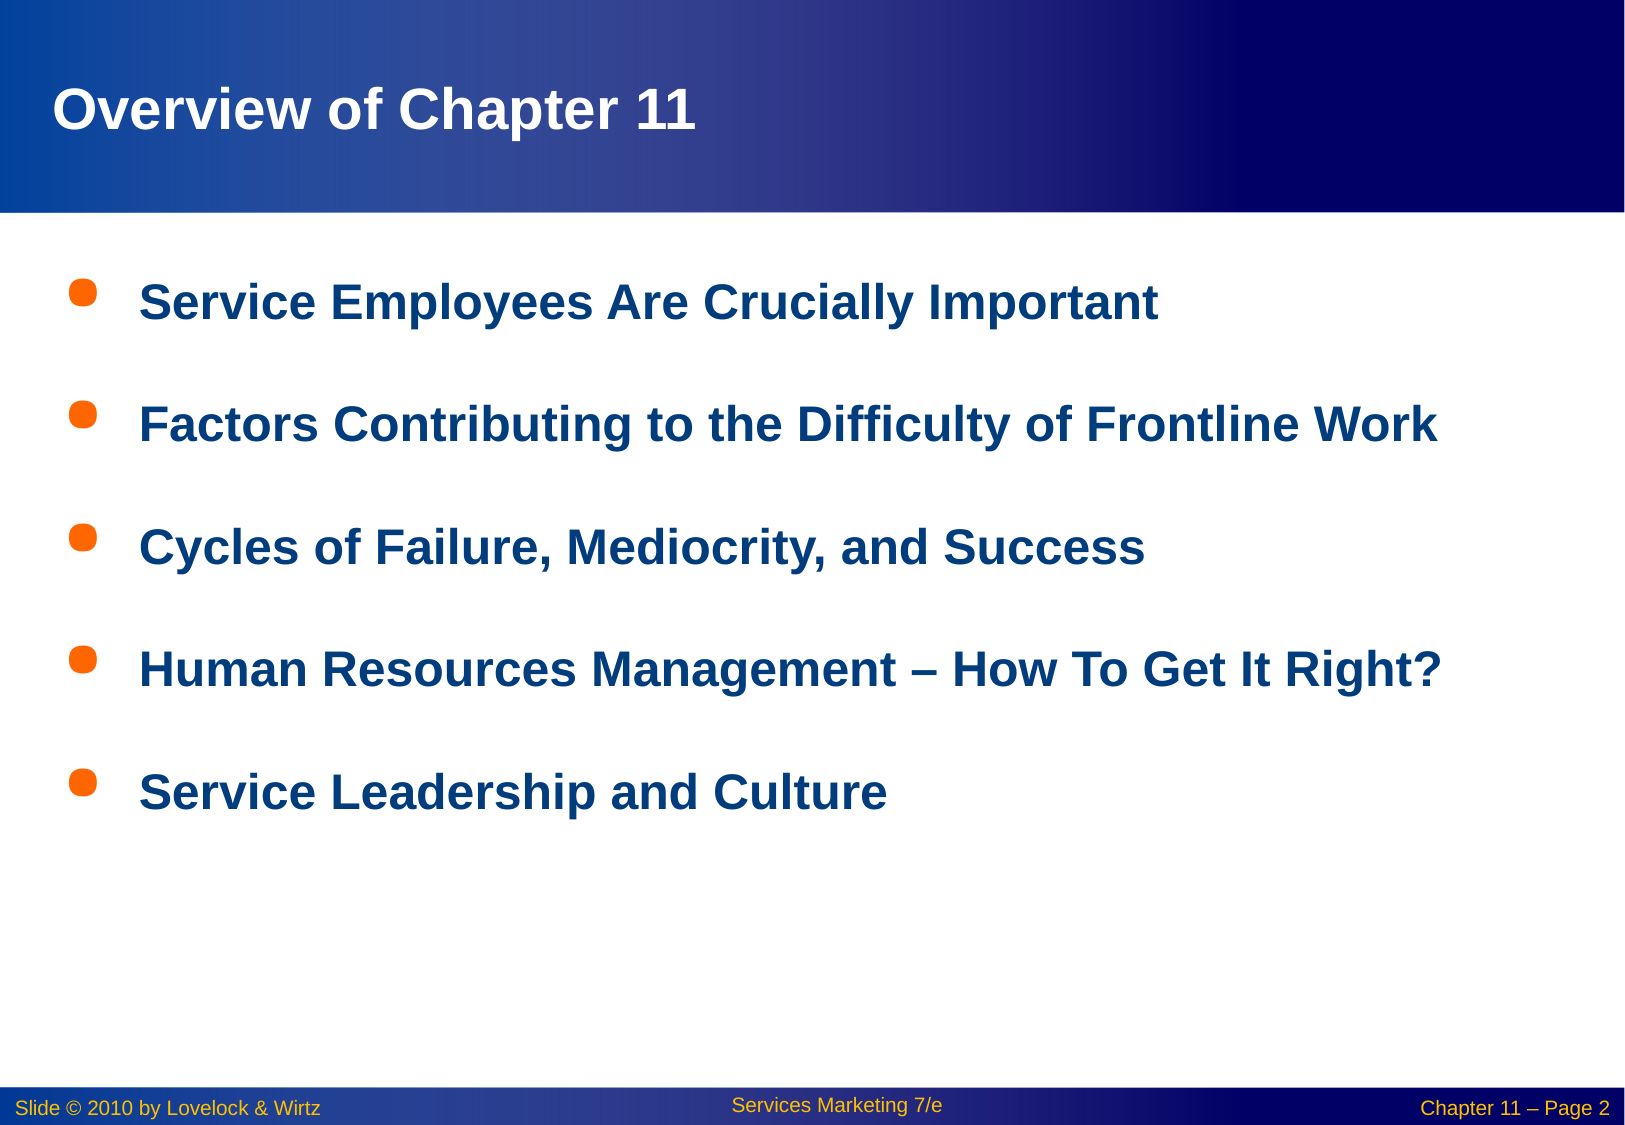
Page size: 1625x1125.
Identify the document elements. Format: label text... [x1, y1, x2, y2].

list Service Employees Are Crucially Important Factors Contributing to the Difficulty of Frontline Work Cycles of Failure, Mediocrity, and Success Human Resources Management – How To Get It Right? Service Leadership and Culture [49, 261, 1588, 1051]
title Overview of Chapter 11 [36, 37, 1088, 176]
